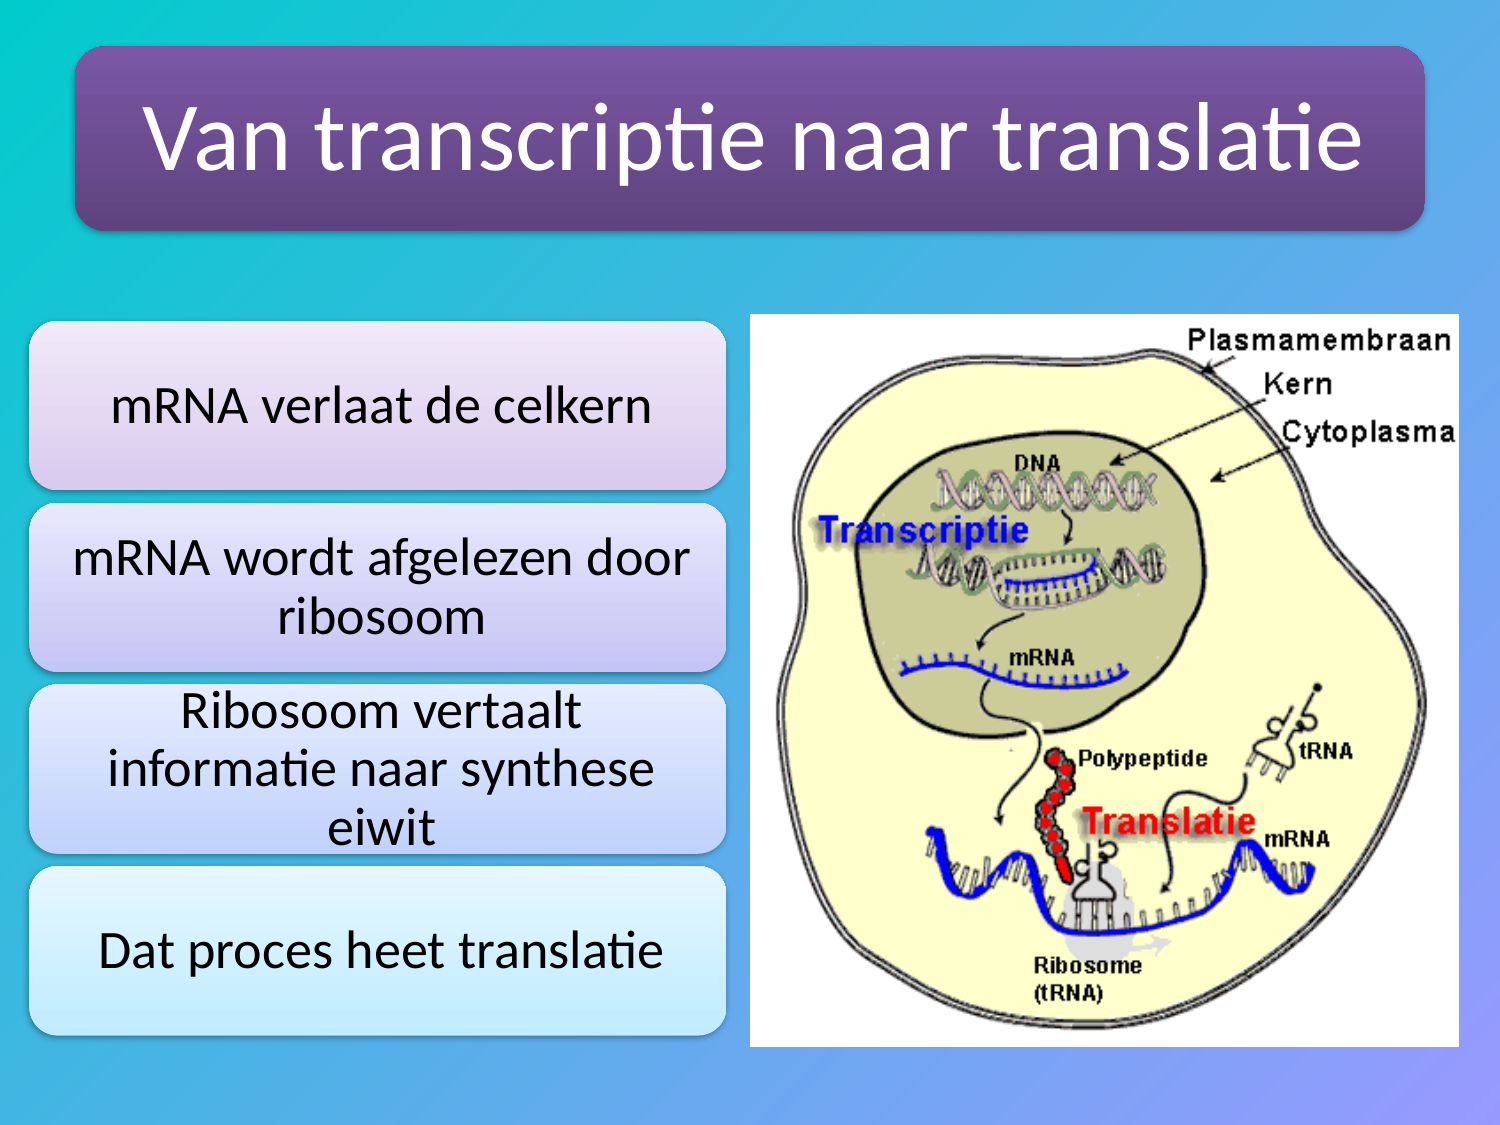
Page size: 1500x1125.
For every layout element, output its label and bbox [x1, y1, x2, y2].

list [29, 262, 727, 1095]
text_box [74, 44, 1426, 233]
picture [749, 314, 1459, 1048]
